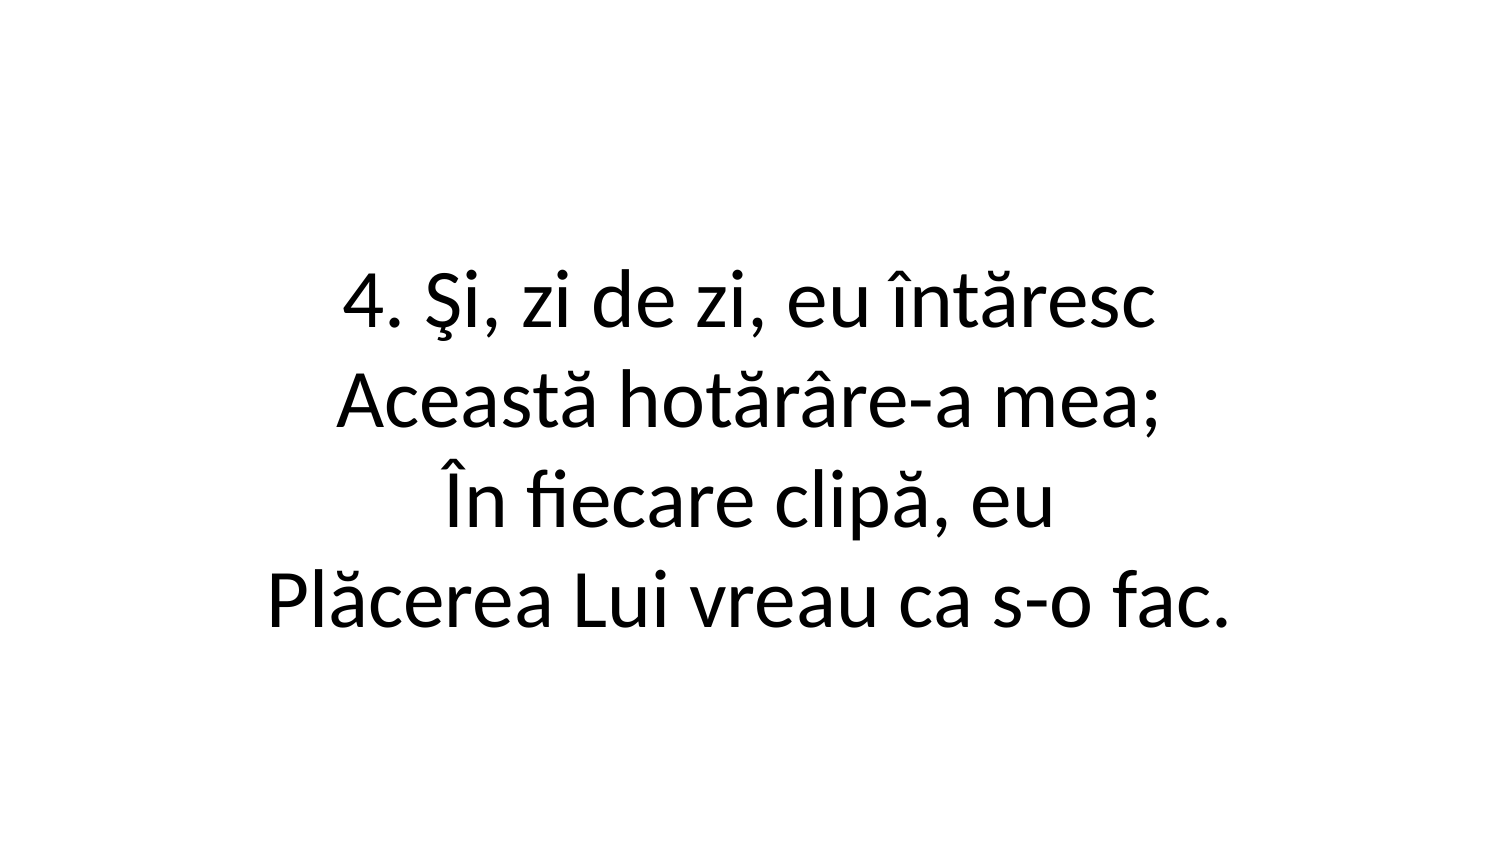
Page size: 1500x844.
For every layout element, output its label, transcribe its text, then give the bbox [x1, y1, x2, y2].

text_box 4. Şi, zi de zi, eu întăresc Această hotărâre-a mea; În fiecare clipă, eu Plăcerea Lui vreau ca s-o fac. [251, 192, 1249, 652]
